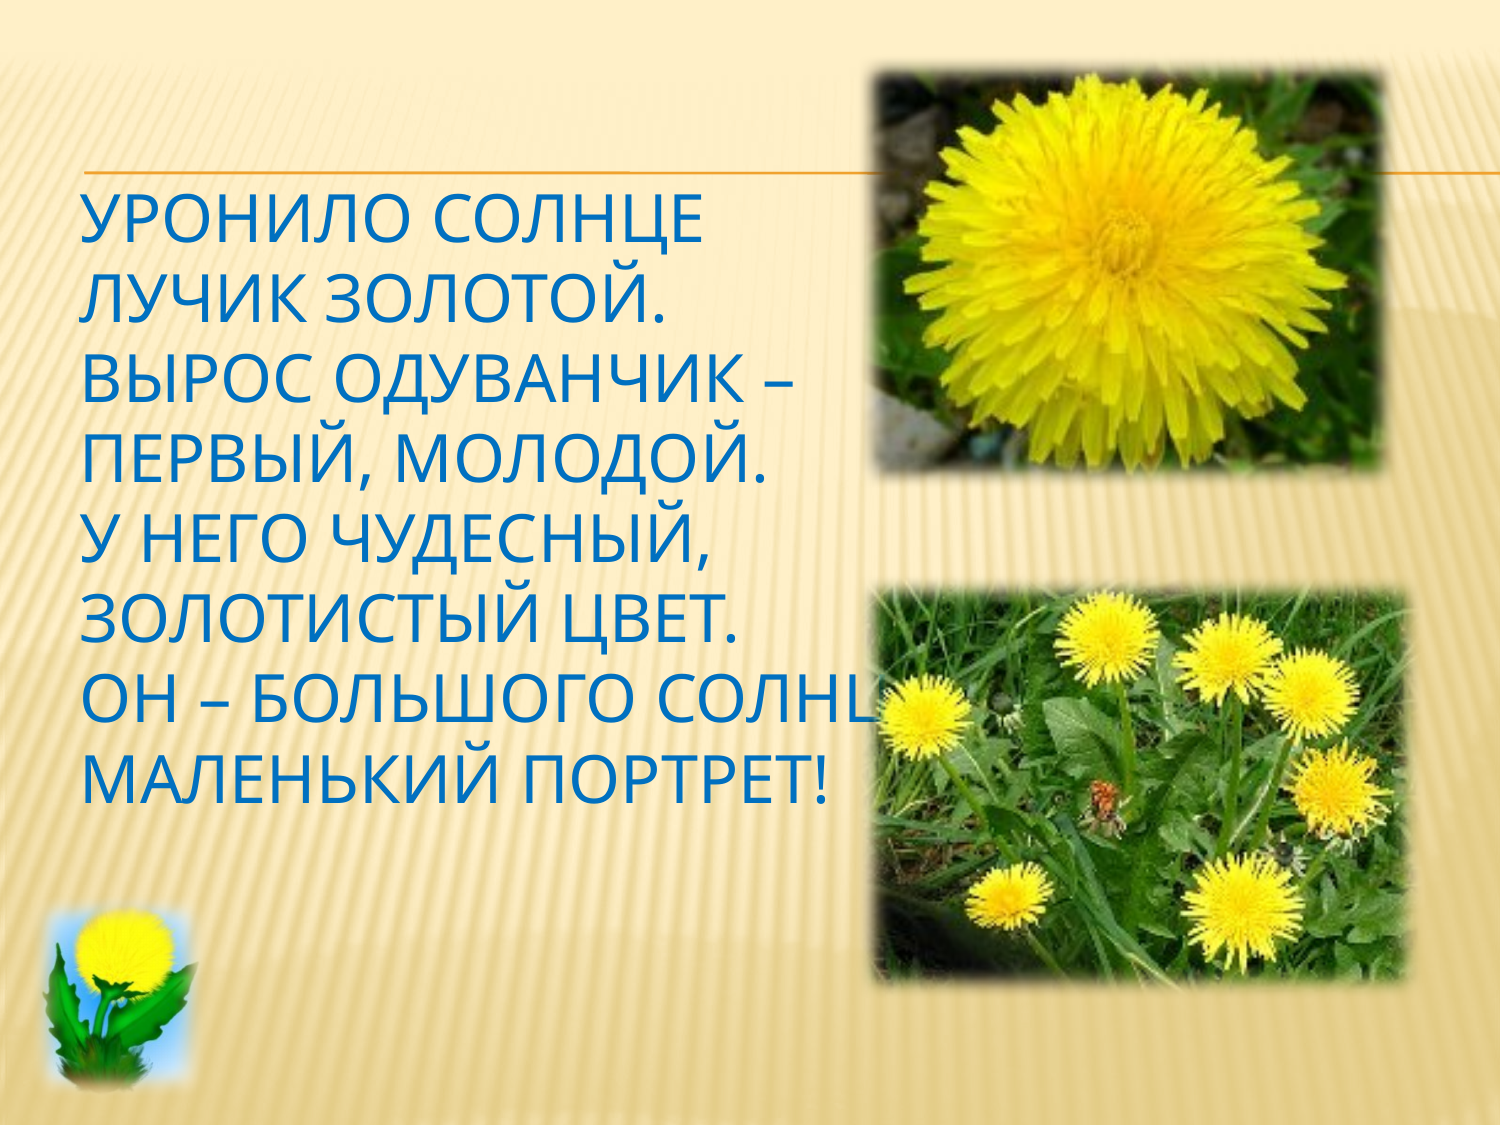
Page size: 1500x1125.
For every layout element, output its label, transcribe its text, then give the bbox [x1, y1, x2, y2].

picture [855, 573, 1423, 999]
picture [29, 892, 208, 1100]
title Уронило солнце Лучик золотой. Вырос одуванчик – Первый, молодой. У него чудесный, Золотистый цвет. Он – большого солнца Маленький портрет! [64, 0, 1400, 1083]
picture [855, 54, 1400, 490]
